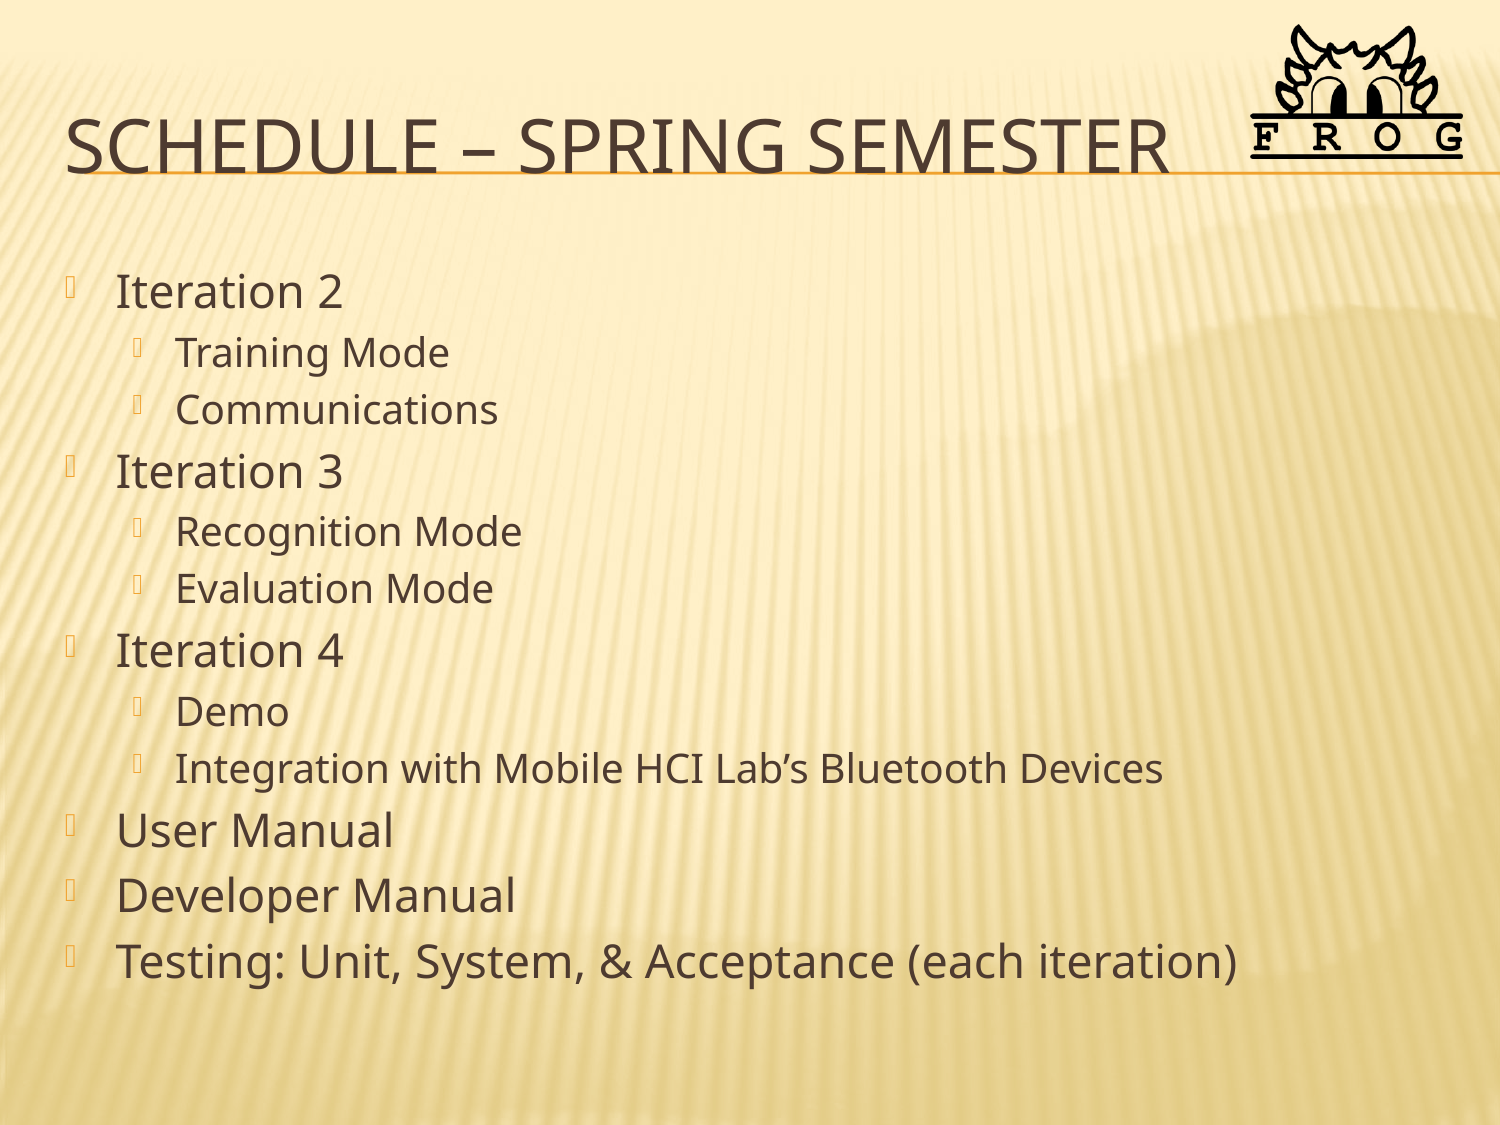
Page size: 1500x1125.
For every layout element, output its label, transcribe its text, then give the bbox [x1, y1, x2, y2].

list Iteration 2 Training Mode Communications Iteration 3 Recognition Mode Evaluation Mode Iteration 4 Demo Integration with Mobile HCI Lab’s Bluetooth Devices User Manual Developer Manual Testing: Unit, System, & Acceptance (each iteration) [50, 254, 1475, 998]
picture [1249, 24, 1463, 159]
title SCHEDULE – SPRING Semester [50, 75, 1475, 213]
